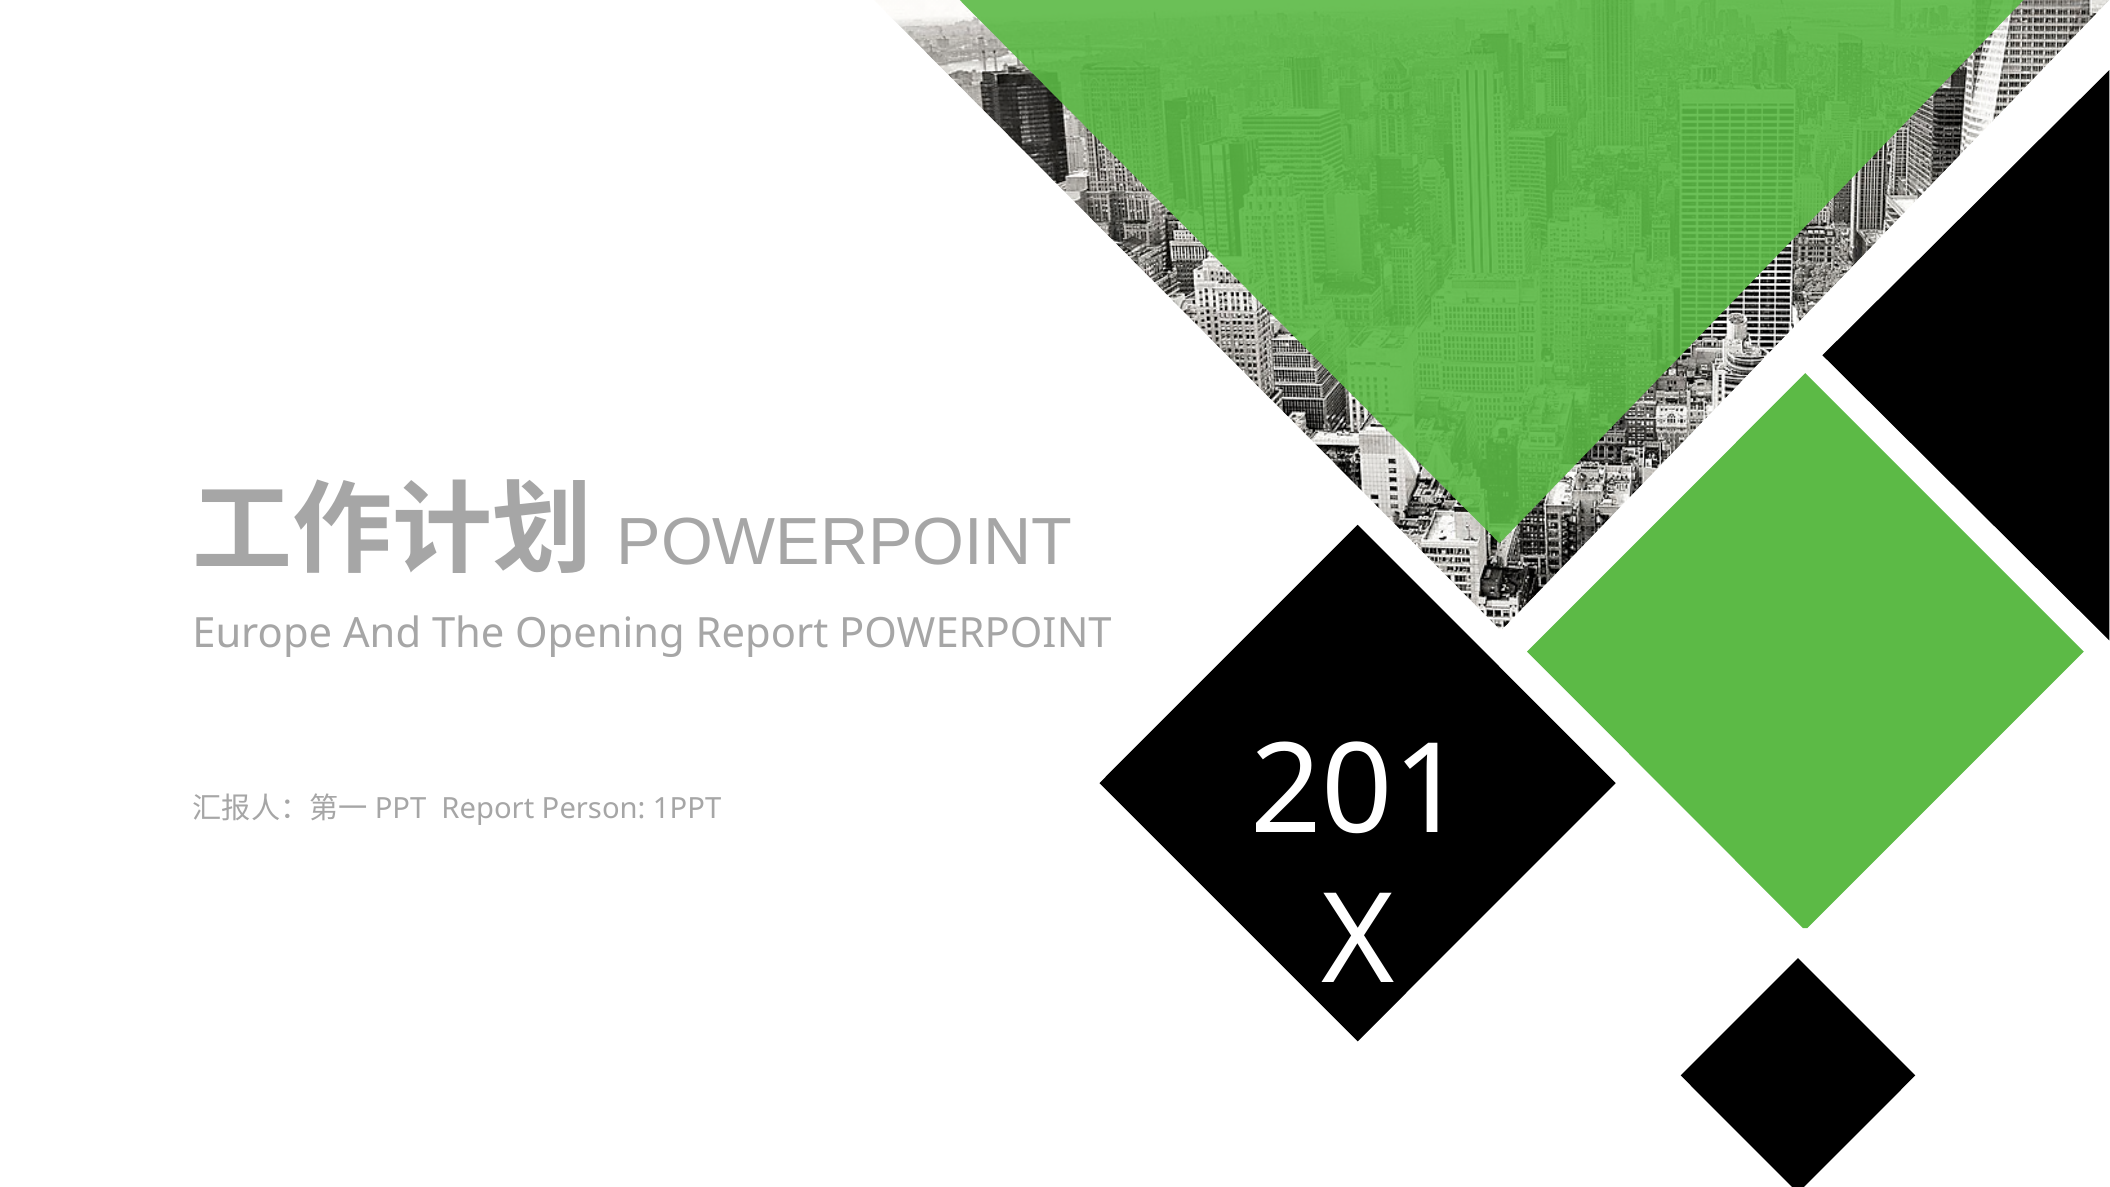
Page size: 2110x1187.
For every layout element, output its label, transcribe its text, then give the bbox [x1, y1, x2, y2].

text_box 工作计划POWERPOINT [192, 464, 1274, 585]
text_box [1527, 373, 2084, 929]
text_box 201X [1231, 707, 1484, 1008]
text_box [959, 0, 2024, 544]
text_box [1099, 524, 1616, 915]
text_box 汇报人：第一PPT Report Person: 1PPT [192, 789, 913, 825]
text_box Europe And The Opening Report POWERPOINT [192, 606, 1203, 657]
text_box [1680, 958, 1916, 1187]
text_box [1822, 70, 2110, 641]
text_box [1324, 1008, 1392, 1042]
text_box [874, 0, 2110, 631]
